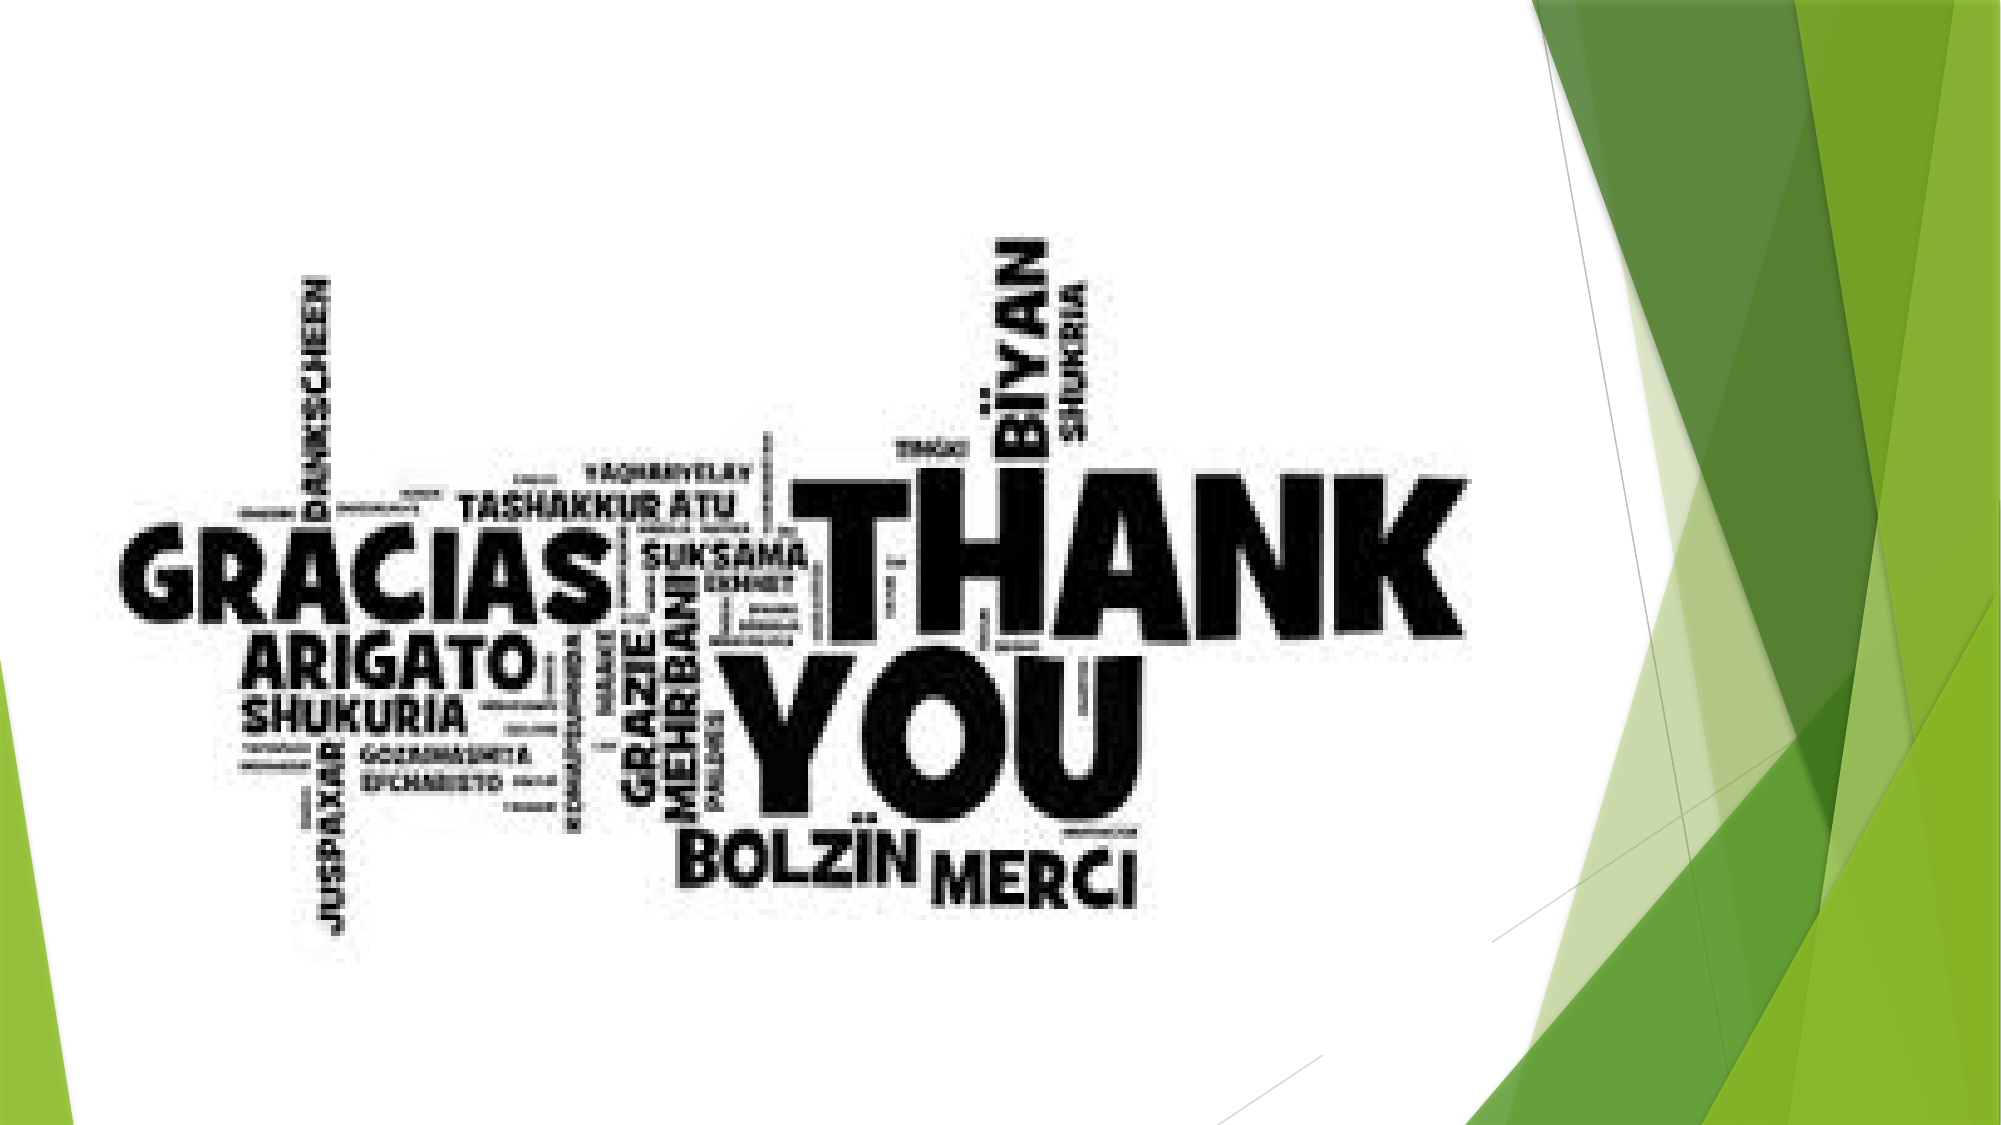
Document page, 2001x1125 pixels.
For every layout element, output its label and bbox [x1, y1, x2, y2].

picture [94, 102, 1493, 1055]
